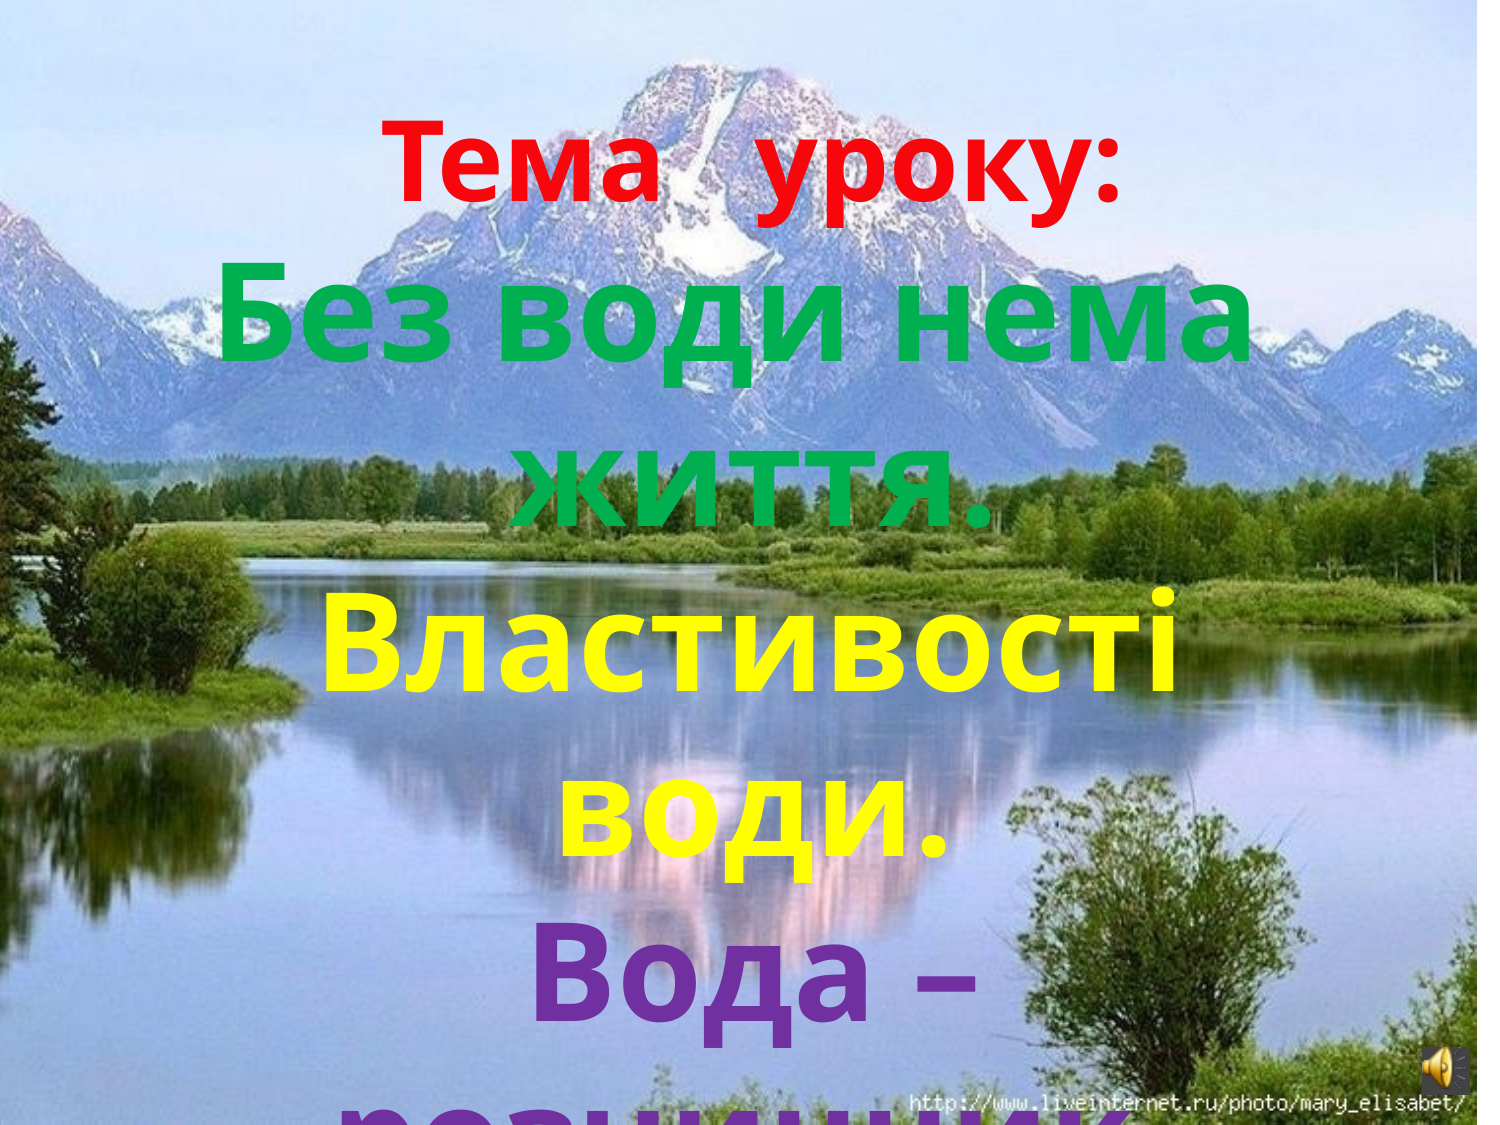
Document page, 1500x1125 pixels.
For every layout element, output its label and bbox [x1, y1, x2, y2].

picture [1420, 1045, 1472, 1097]
list [0, 0, 1477, 1125]
